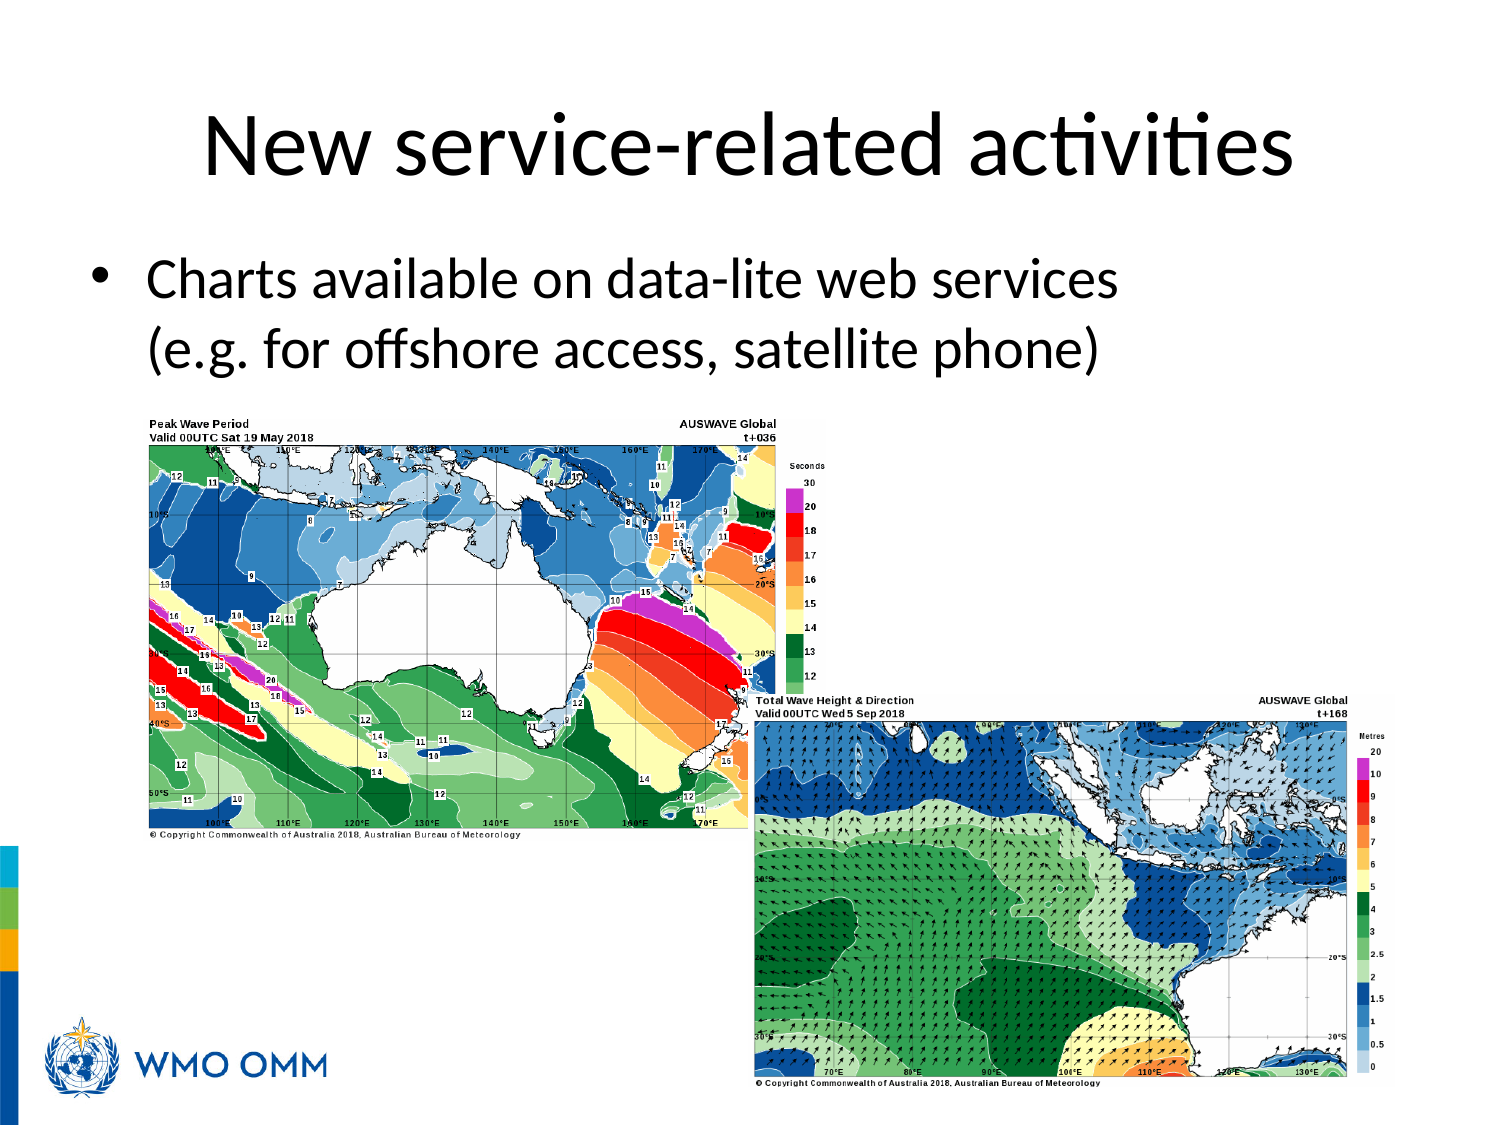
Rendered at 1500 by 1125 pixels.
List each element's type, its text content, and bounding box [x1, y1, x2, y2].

picture [0, 845, 327, 1125]
title New service-related activities [75, 45, 1425, 232]
picture [143, 419, 1395, 1088]
list Charts available on data-lite web services (e.g. for offshore access, satellite phone) [75, 232, 1425, 1005]
